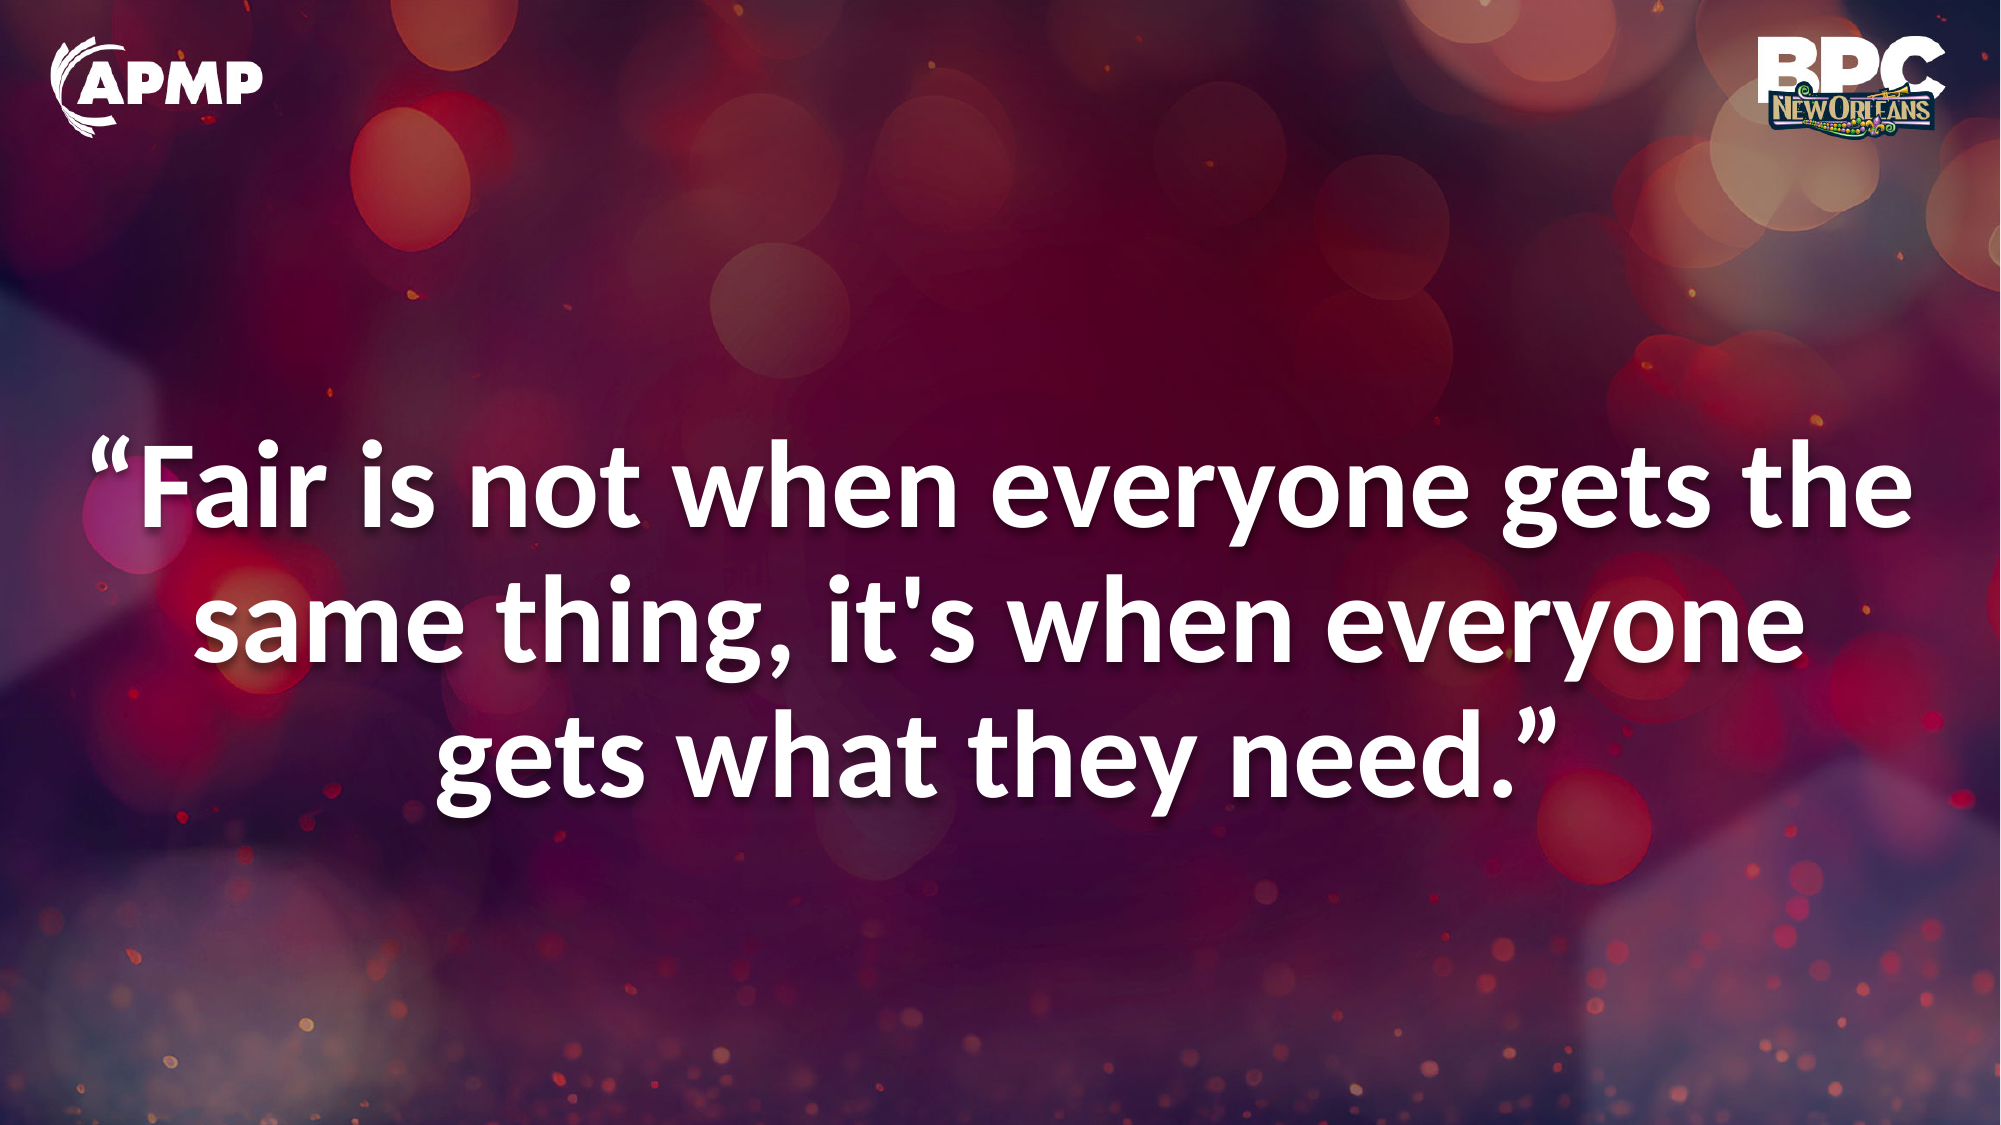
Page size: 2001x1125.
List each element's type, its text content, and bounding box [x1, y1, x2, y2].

title “Fair is not when everyone gets the same thing, it's when everyone gets what they need.” [67, 412, 1933, 804]
picture [0, 0, 2001, 1125]
